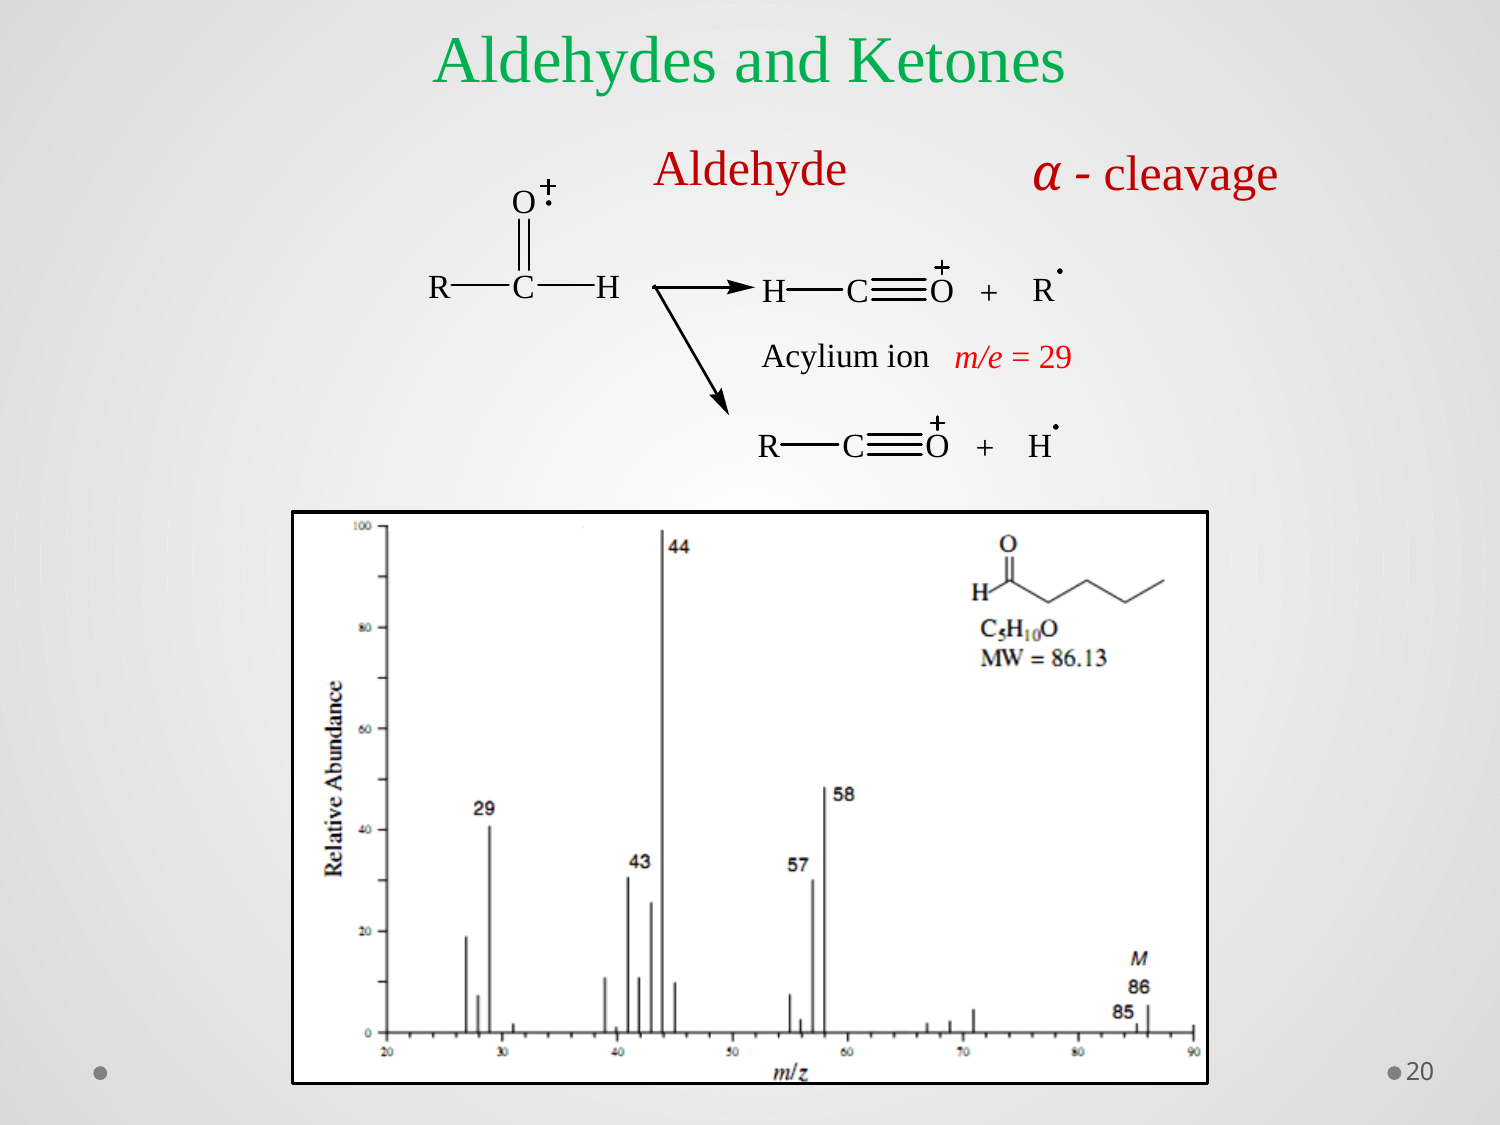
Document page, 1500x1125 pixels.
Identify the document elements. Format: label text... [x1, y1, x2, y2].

text_box Aldehydes and Ketones [29, 8, 1471, 103]
text_box Aldehyde [637, 128, 863, 169]
text_box α - cleavage [1017, 133, 1294, 209]
picture [293, 513, 1207, 1083]
slide_number 20 [1401, 1042, 1494, 1103]
picture [427, 170, 1072, 468]
